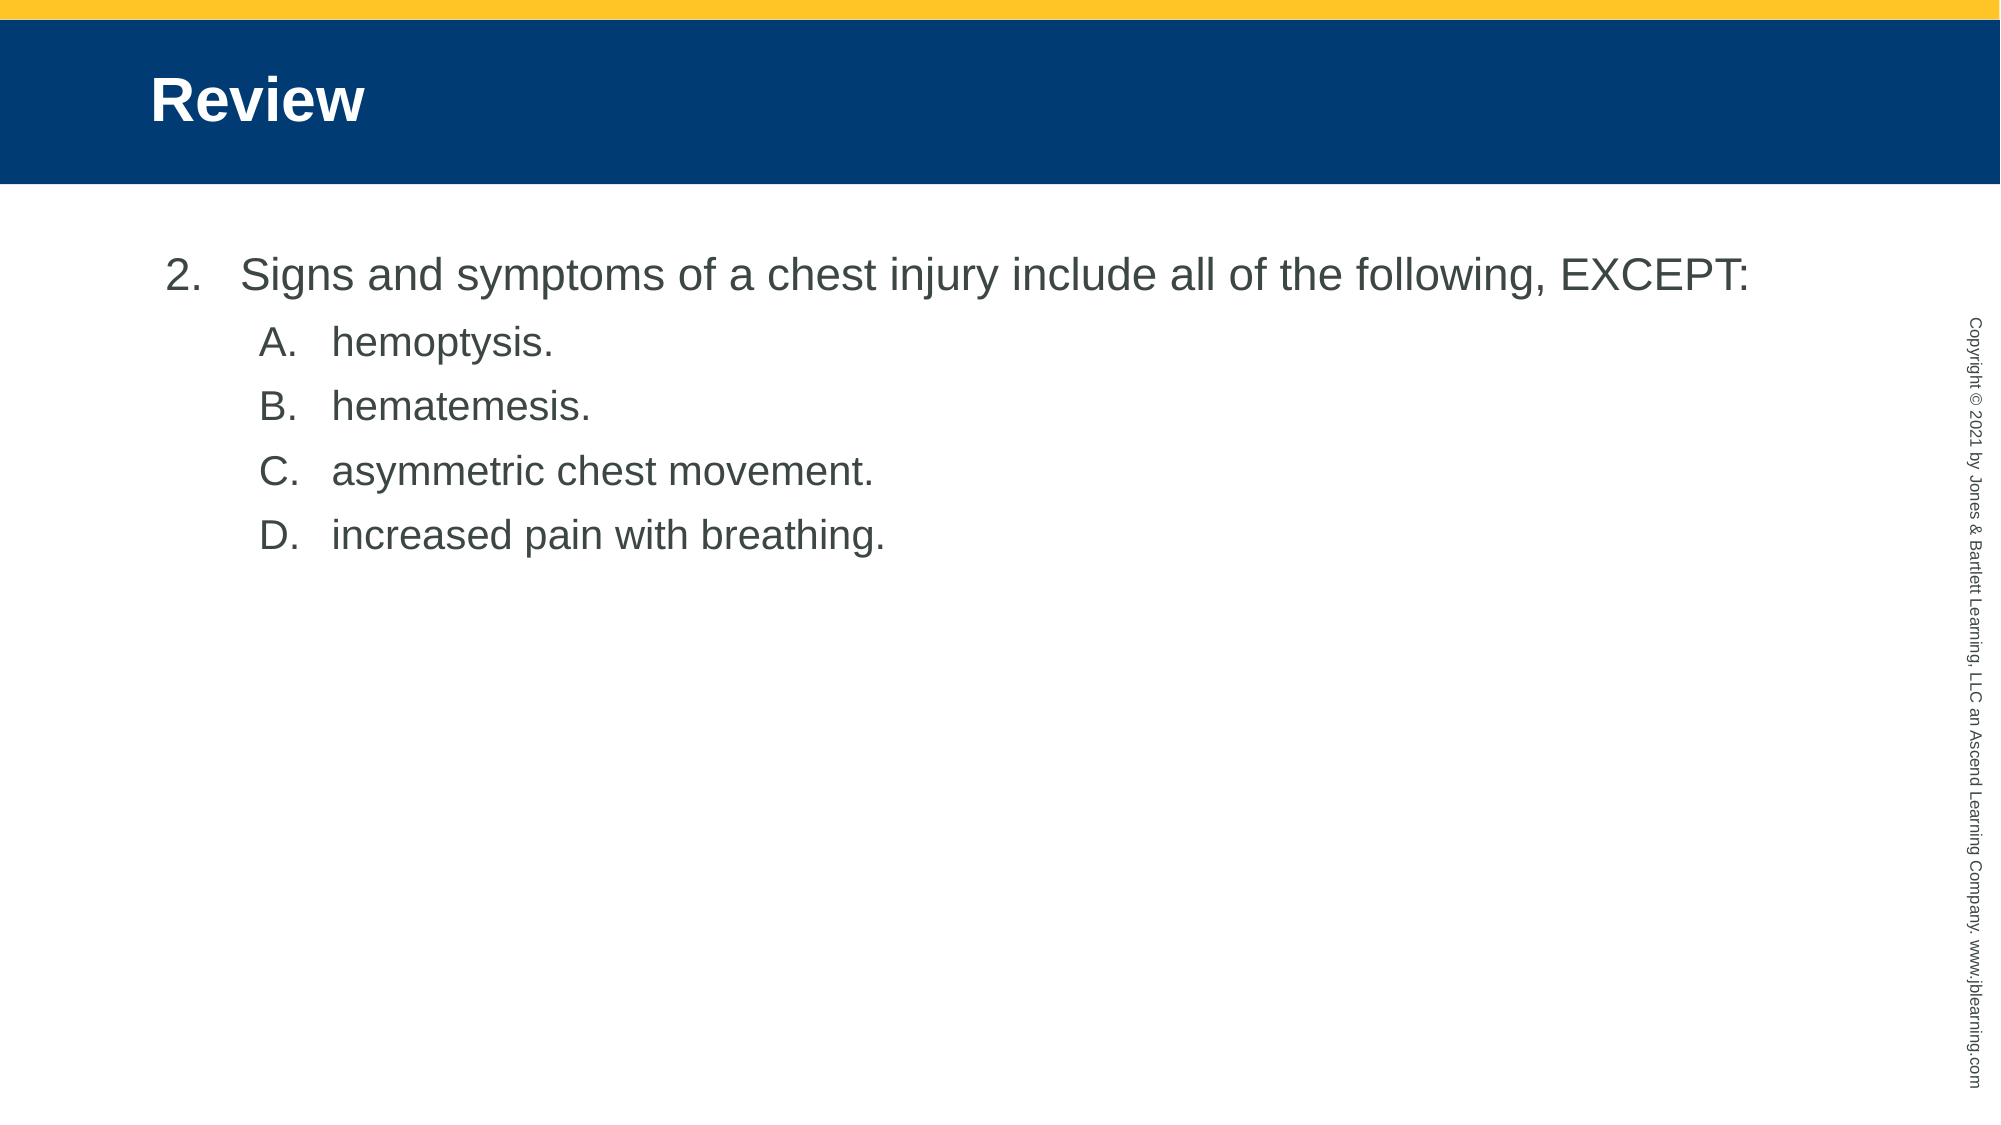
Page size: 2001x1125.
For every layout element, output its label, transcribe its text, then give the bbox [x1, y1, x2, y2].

title Review [0, 19, 2000, 185]
list Signs and symptoms of a chest injury include all of the following, EXCEPT: hemoptysis. hematemesis. asymmetric chest movement. increased pain with breathing. [150, 237, 1850, 1025]
